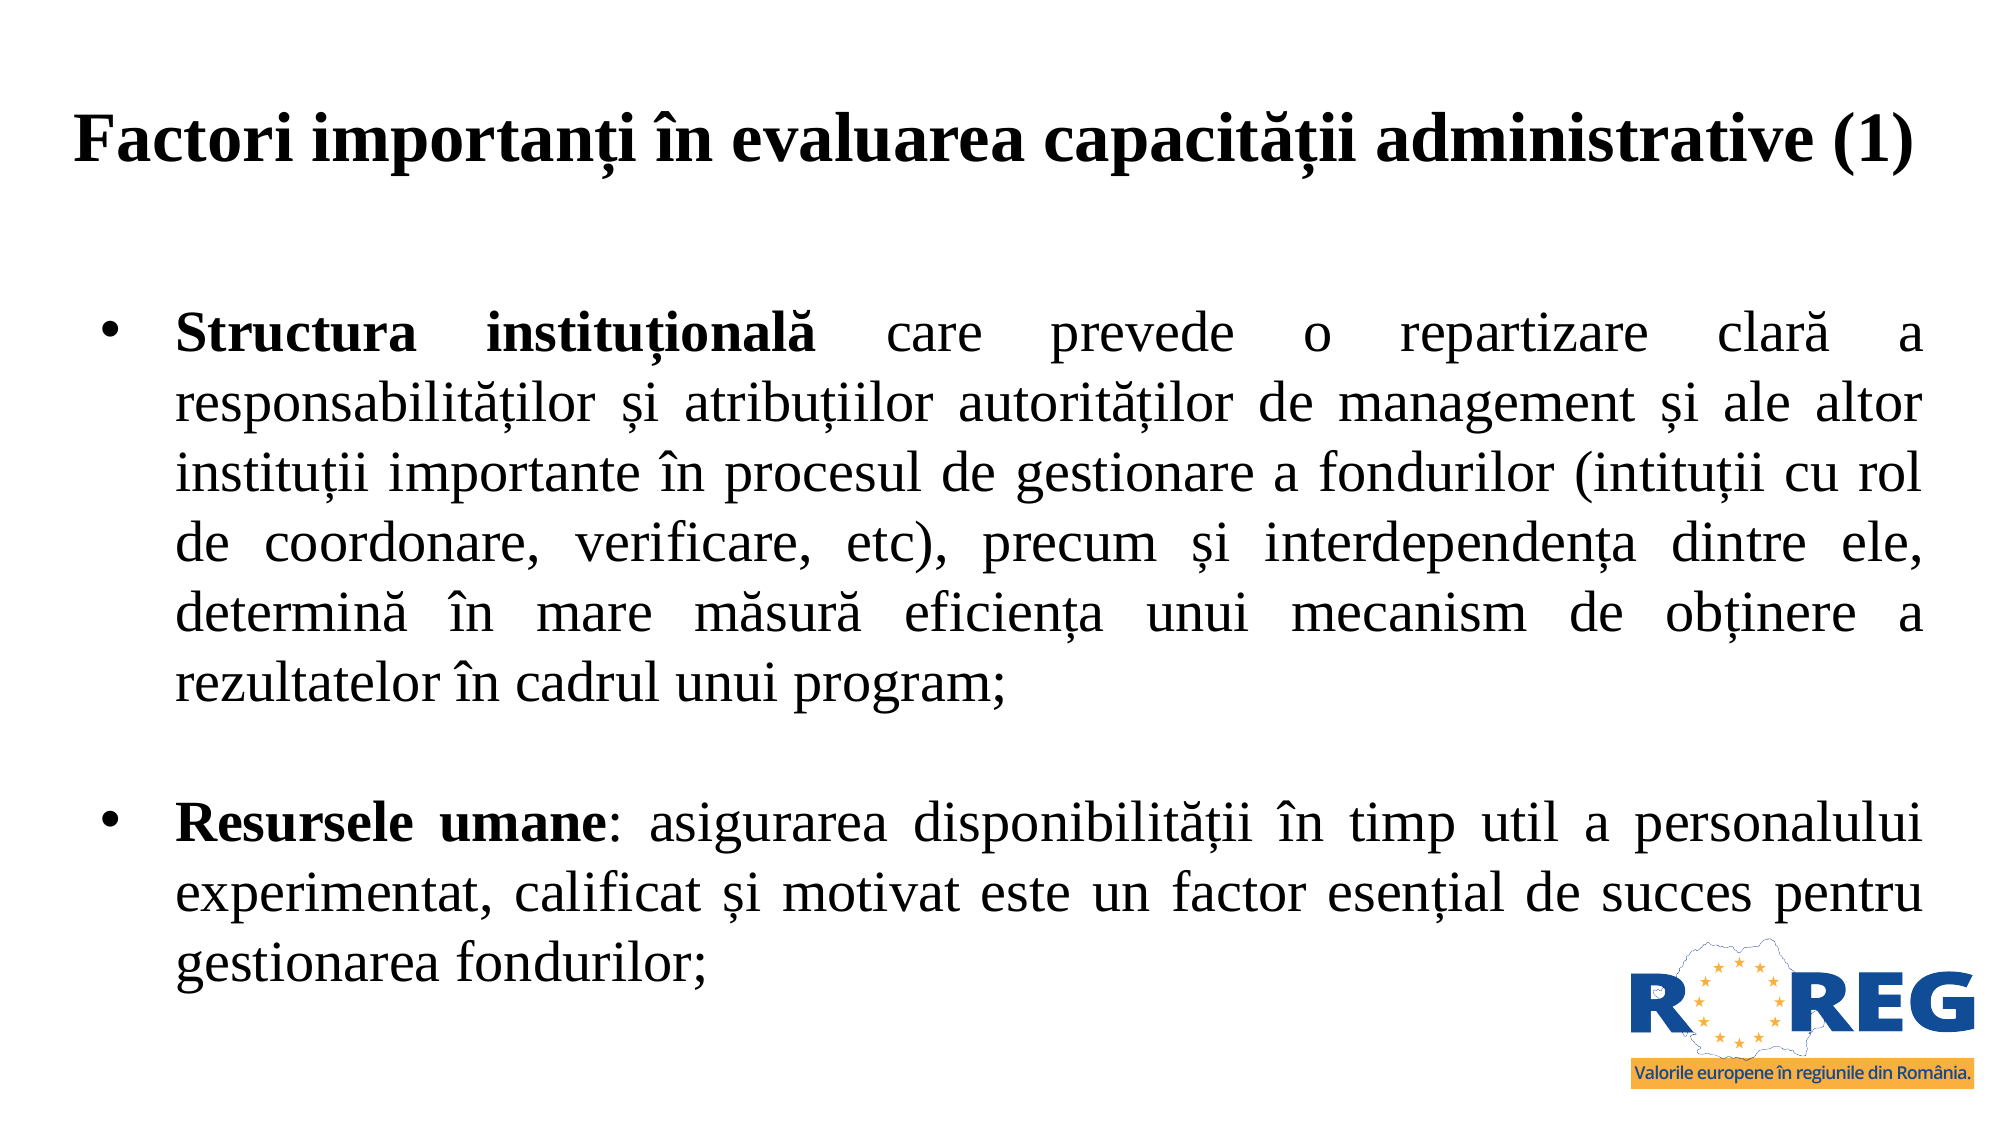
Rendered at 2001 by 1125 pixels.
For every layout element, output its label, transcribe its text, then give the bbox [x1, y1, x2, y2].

text_box Factori importanți în evaluarea capacității administrative (1) [59, 83, 1959, 183]
text_box Structura instituțională care prevede o repartizare clară a responsabilităților și atribuțiilor autorităților de management și ale altor instituții importante în procesul de gestionare a fondurilor (intituții cu rol de coordonare, verificare, etc), precum și interdependența dintre ele, determină în mare măsură eficiența unui mecanism de obținere a rezultatelor în cadrul unui program; Resursele umane: asigurarea disponibilității în timp util a personalului experimentat, calificat și motivat este un factor esențial de succes pentru gestionarea fondurilor; [85, 285, 1940, 1071]
picture [1618, 908, 1990, 1097]
